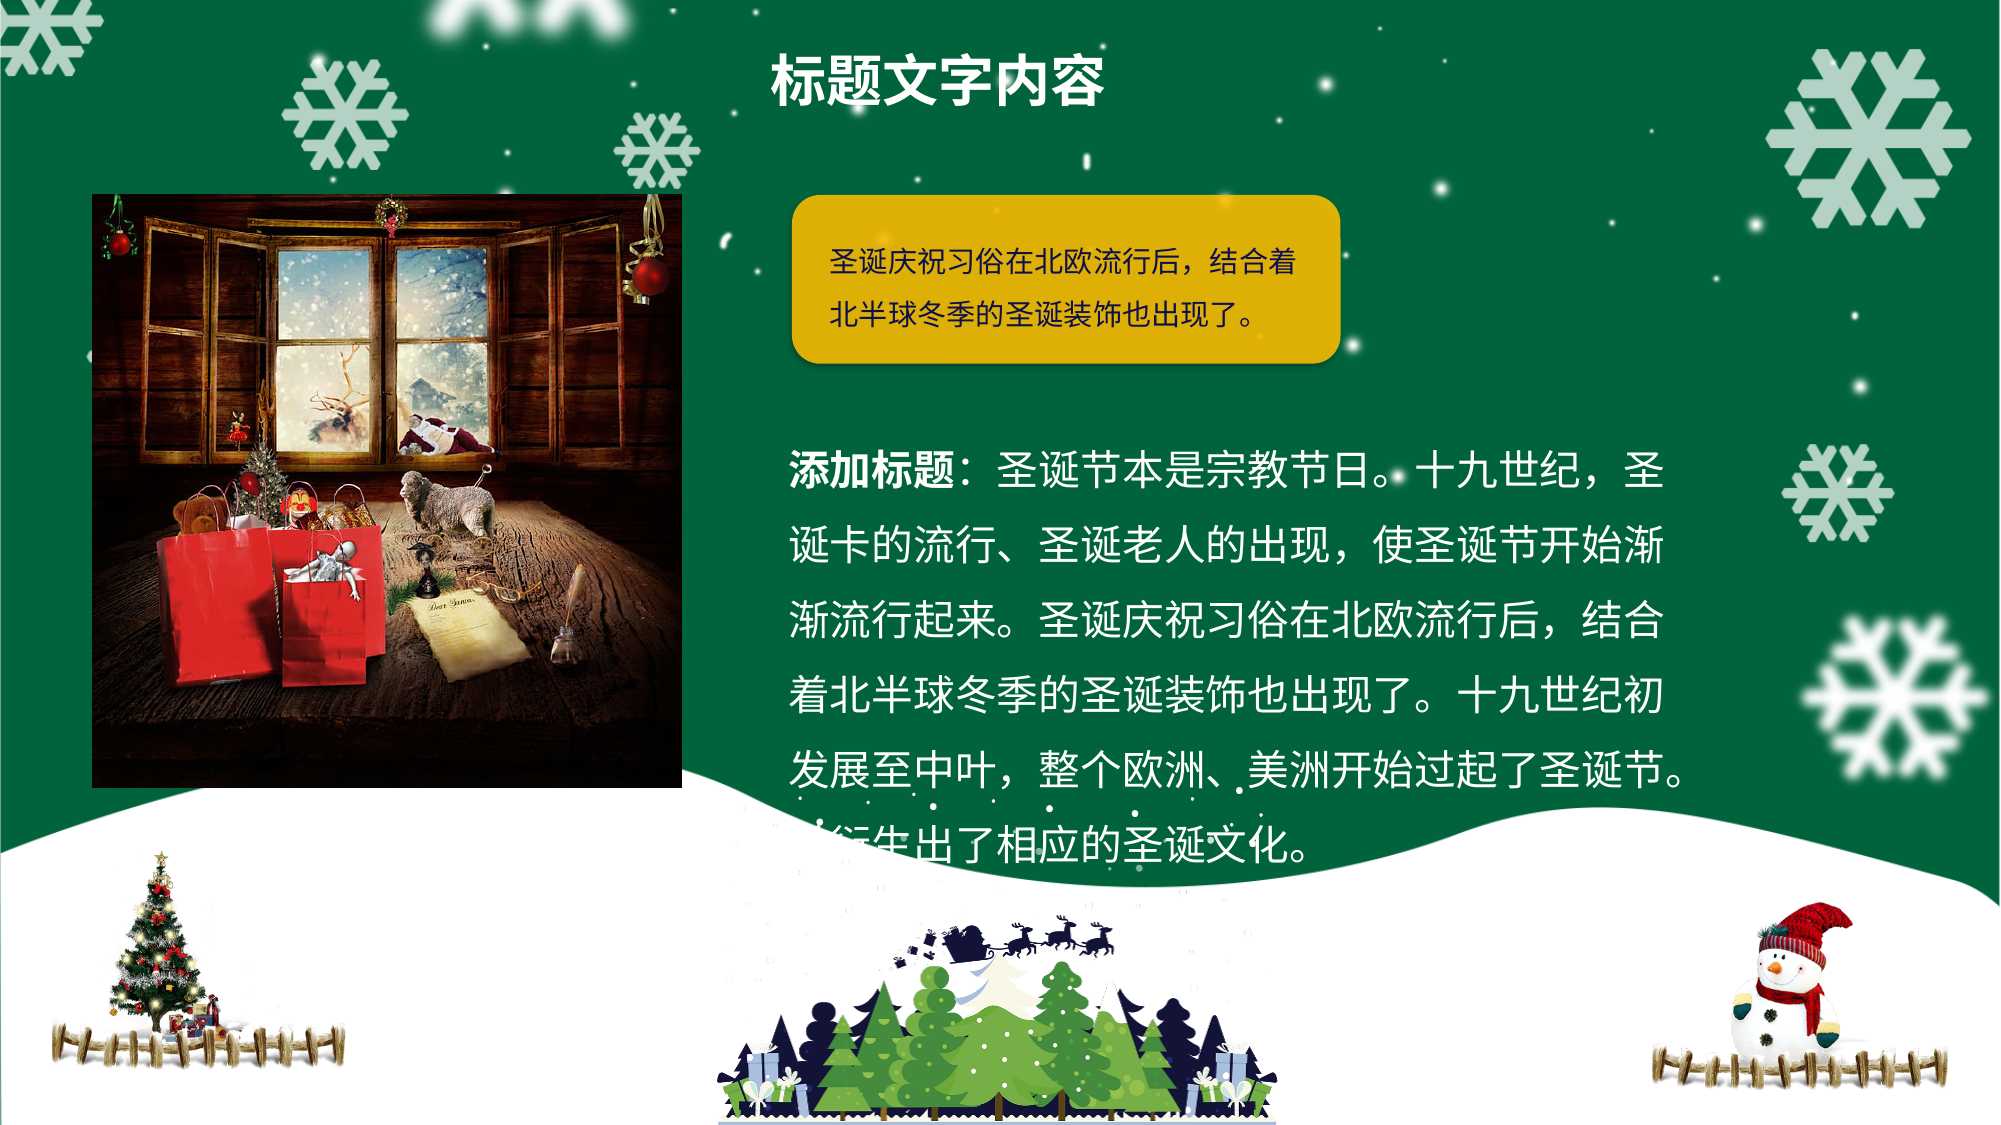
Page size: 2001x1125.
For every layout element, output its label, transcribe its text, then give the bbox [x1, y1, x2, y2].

text_box 添加标题：圣诞节本是宗教节日。十九世纪，圣诞卡的流行、圣诞老人的出现，使圣诞节开始渐渐流行起来。圣诞庆祝习俗在北欧流行后，结合着北半球冬季的圣诞装饰也出现了。十九世纪初发展至中叶，整个欧洲、美洲开始过起了圣诞节。并衍生出了相应的圣诞文化。 [773, 410, 1703, 876]
picture [0, 0, 2000, 1125]
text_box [791, 194, 1341, 364]
text_box 标题文字内容 [38, 37, 1839, 121]
